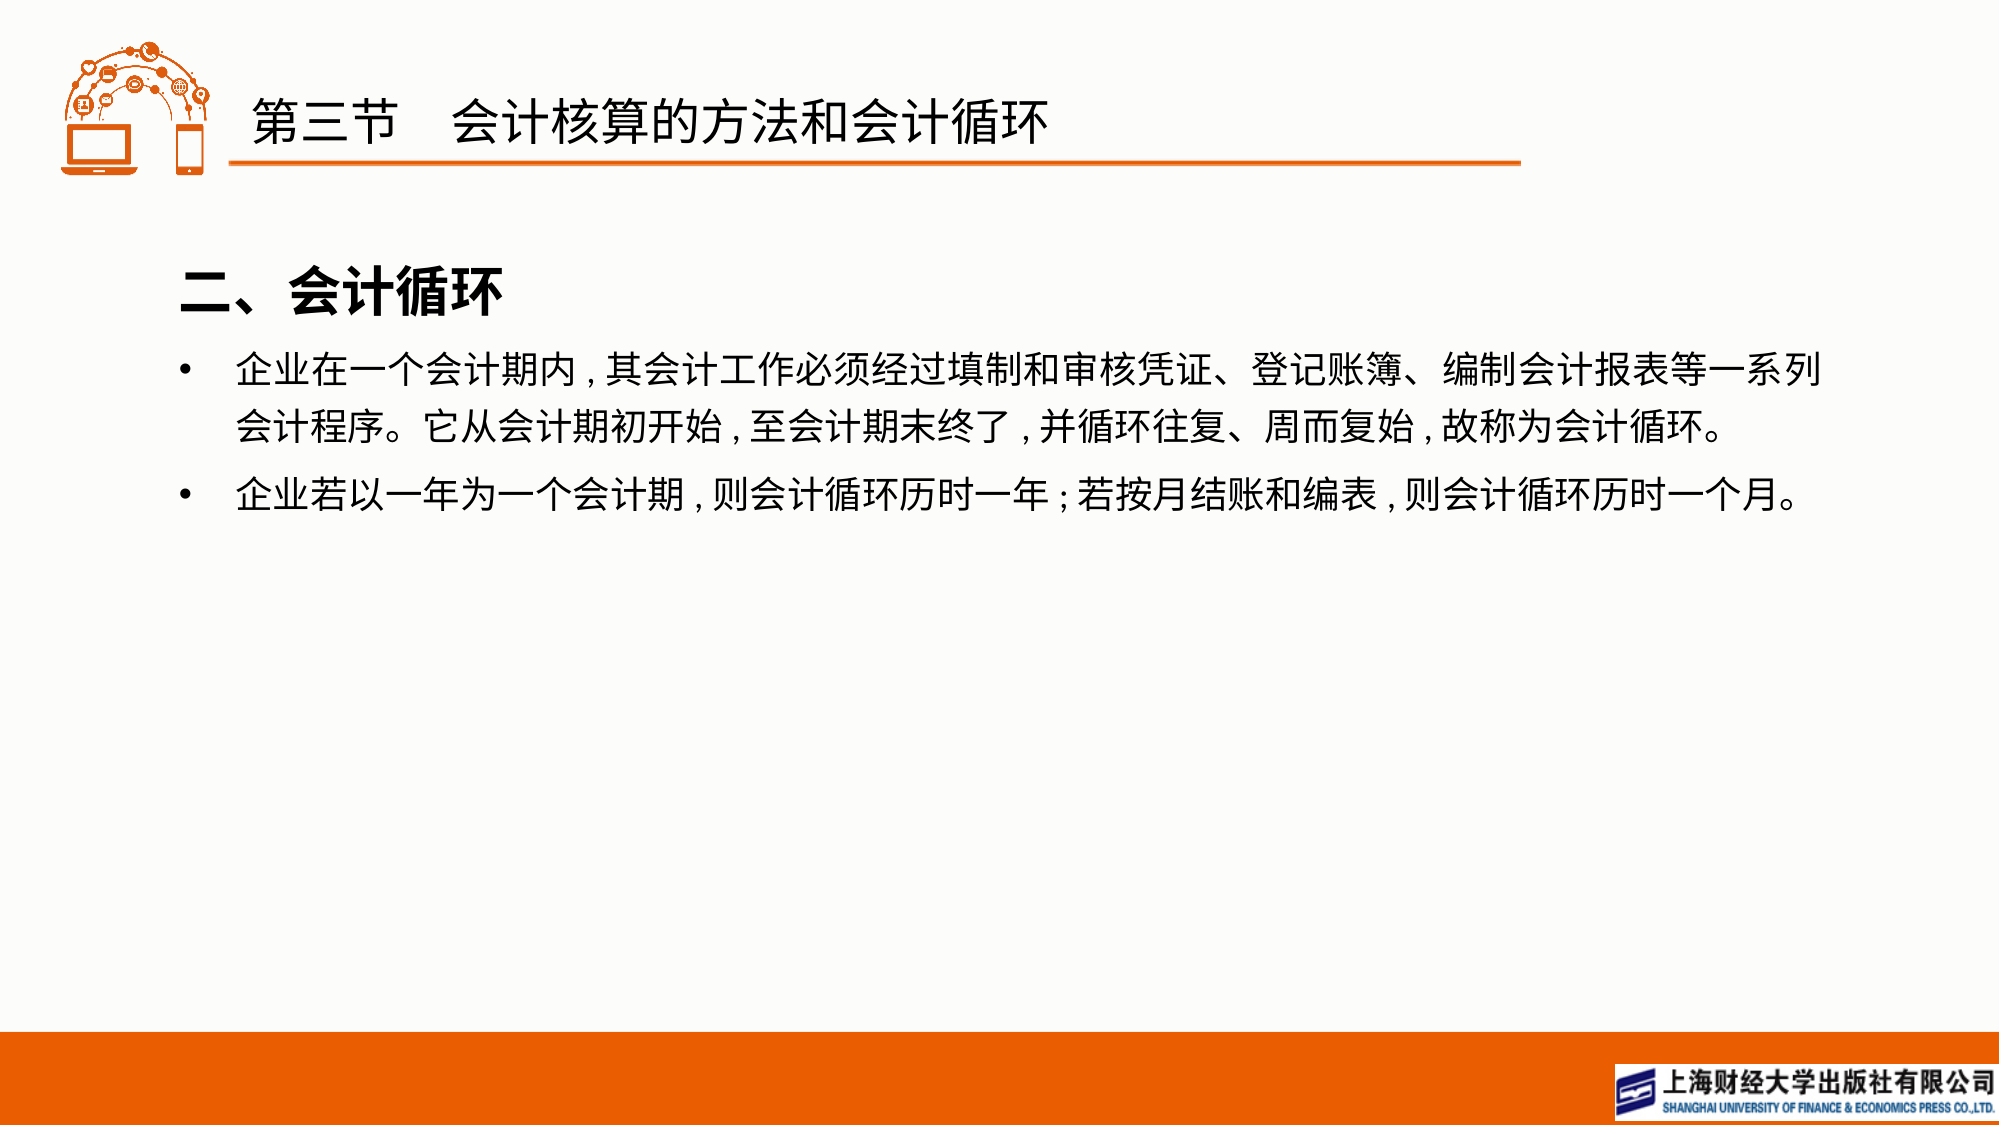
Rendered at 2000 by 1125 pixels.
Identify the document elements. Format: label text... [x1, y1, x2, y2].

title 第三节 会计核算的方法和会计循环 [235, 82, 1605, 189]
picture [0, 0, 2000, 1125]
list 二、会计循环 企业在一个会计期内,其会计工作必须经过填制和审核凭证、登记账簿、编制会计报表等一系列会计程序。它从会计期初开始,至会计期末终了,并循环往复、周而复始,故称为会计循环。 企业若以一年为一个会计期,则会计循环历时一年;若按月结账和编表,则会计循环历时一个月。 [163, 227, 1837, 1049]
